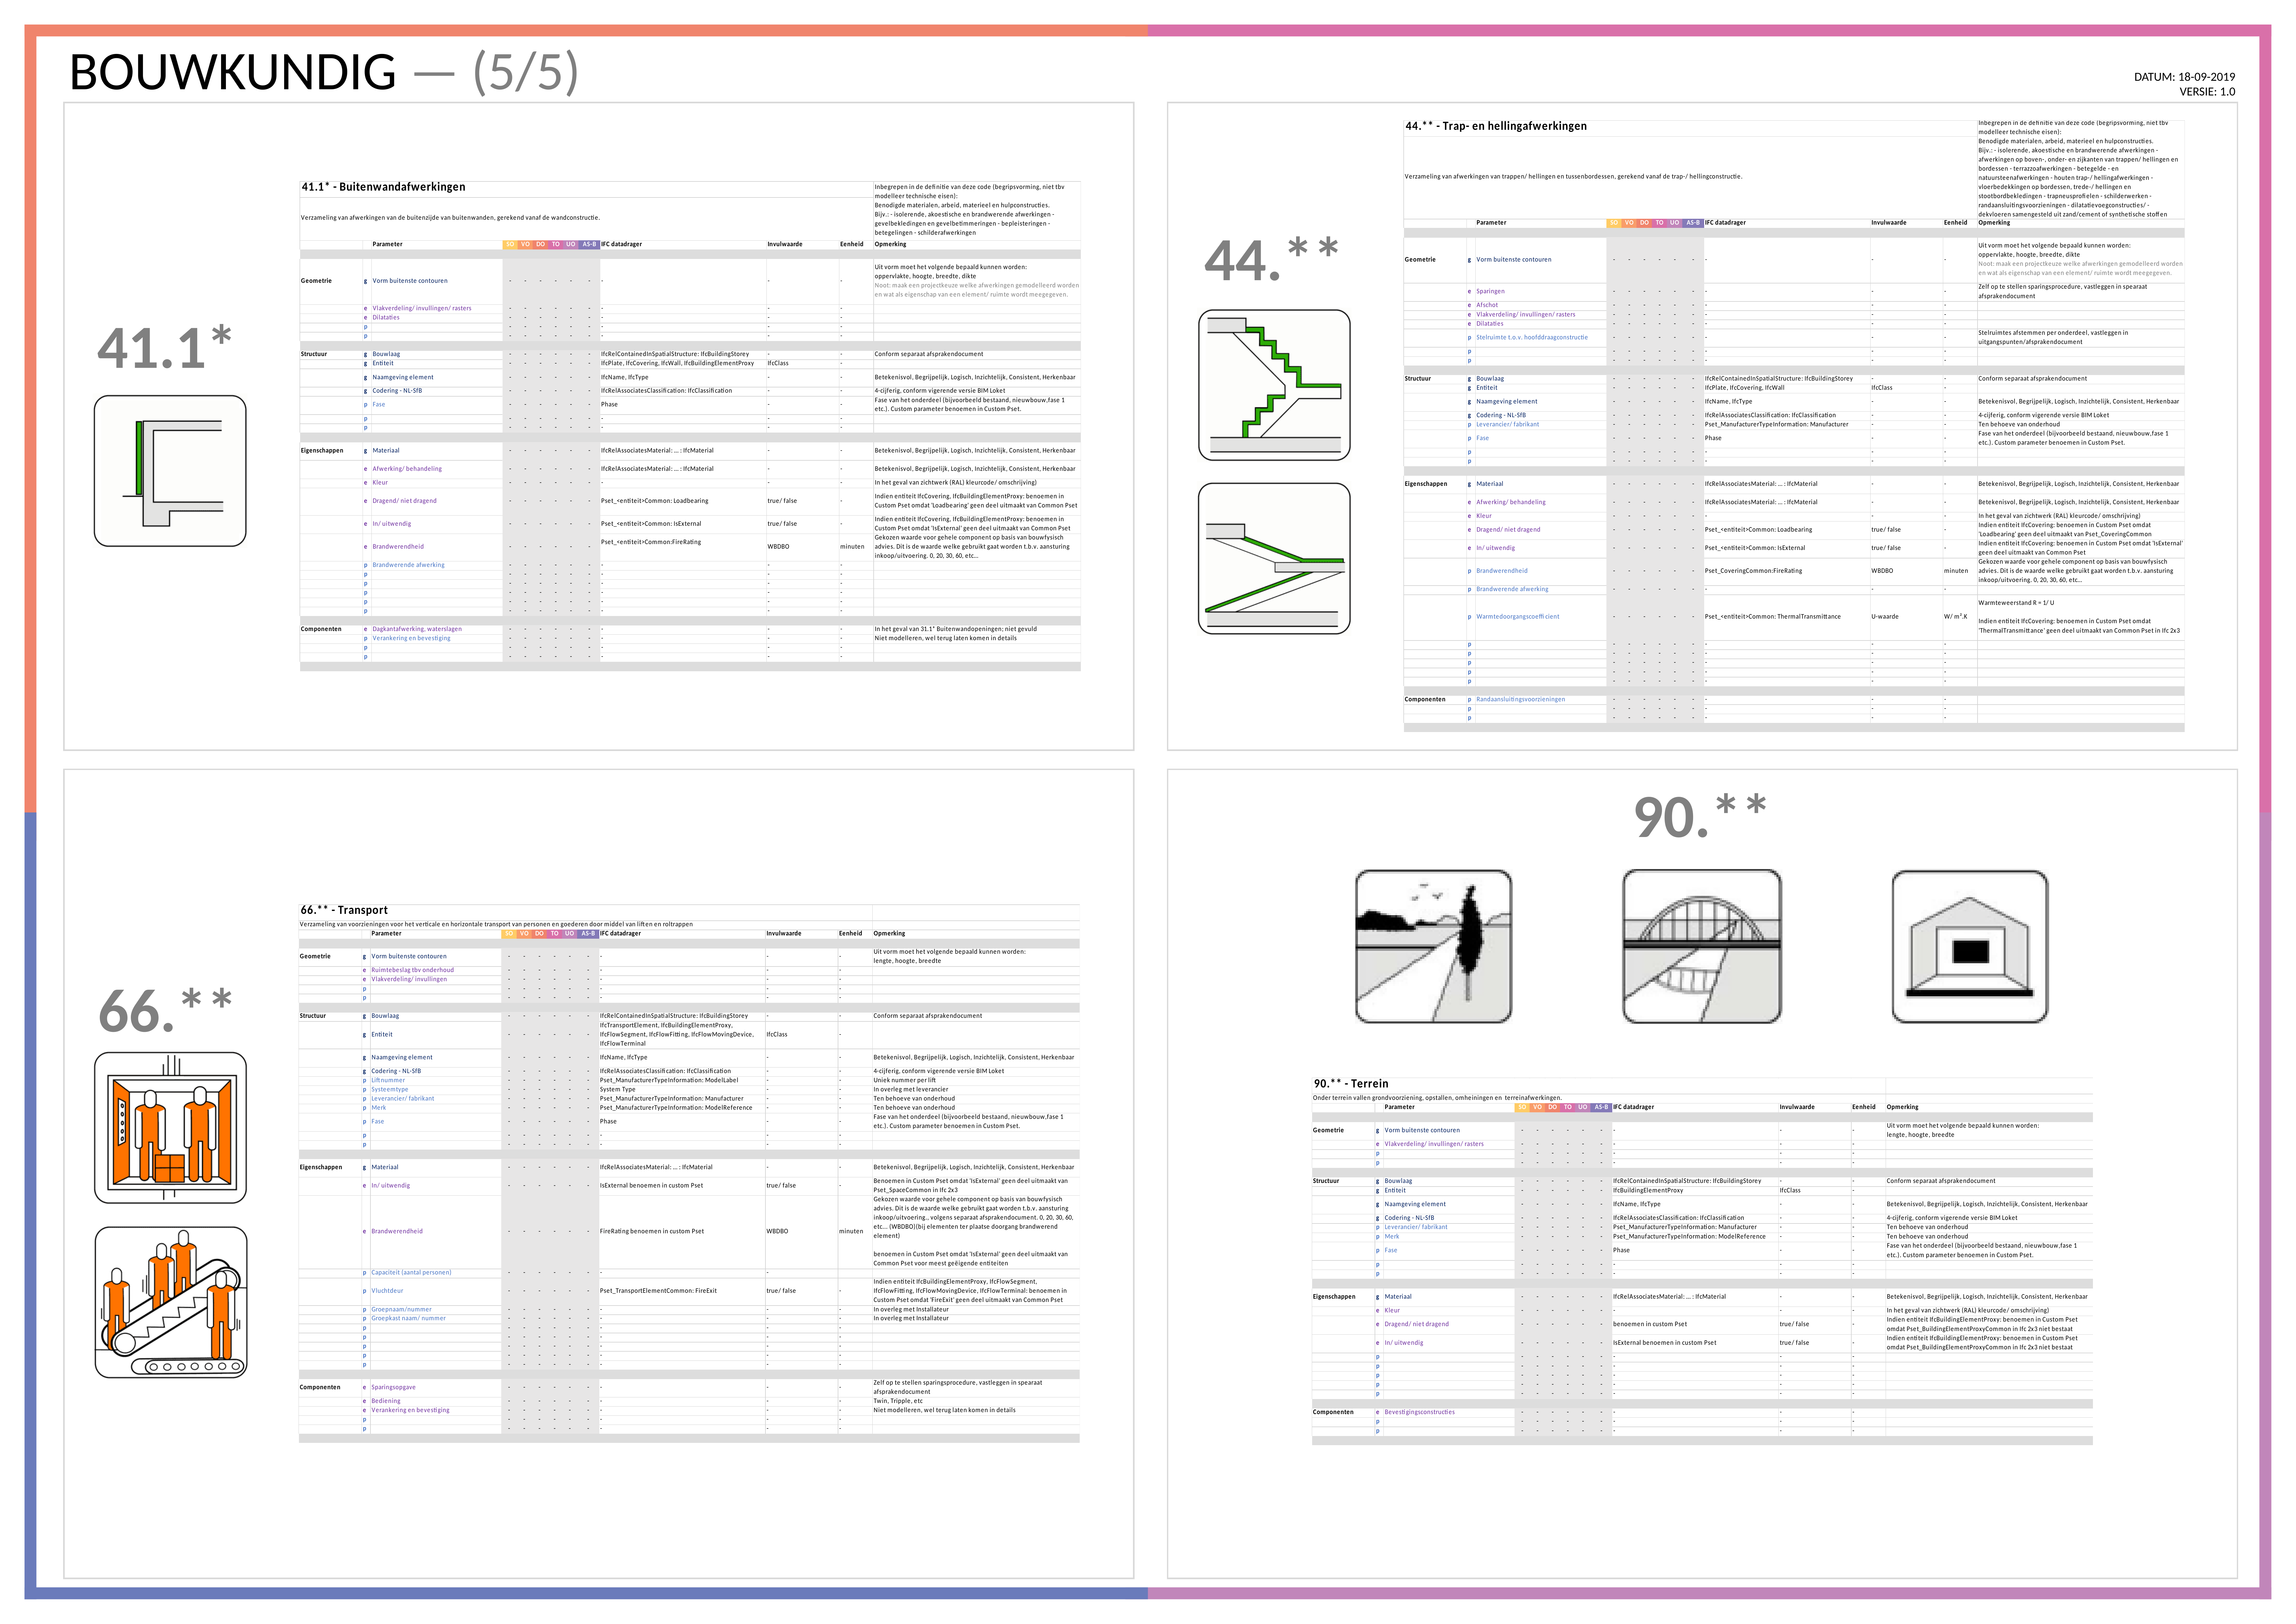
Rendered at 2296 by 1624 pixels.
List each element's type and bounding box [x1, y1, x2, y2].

text_box [1403, 120, 2185, 733]
text_box [90, 305, 248, 548]
text_box [298, 904, 1080, 1444]
text_box [1197, 217, 1352, 636]
text_box [24, 24, 2271, 1599]
text_box [300, 181, 1082, 672]
text_box [90, 968, 248, 1380]
text_box [1355, 774, 2050, 1024]
text_box [1311, 1078, 2094, 1446]
